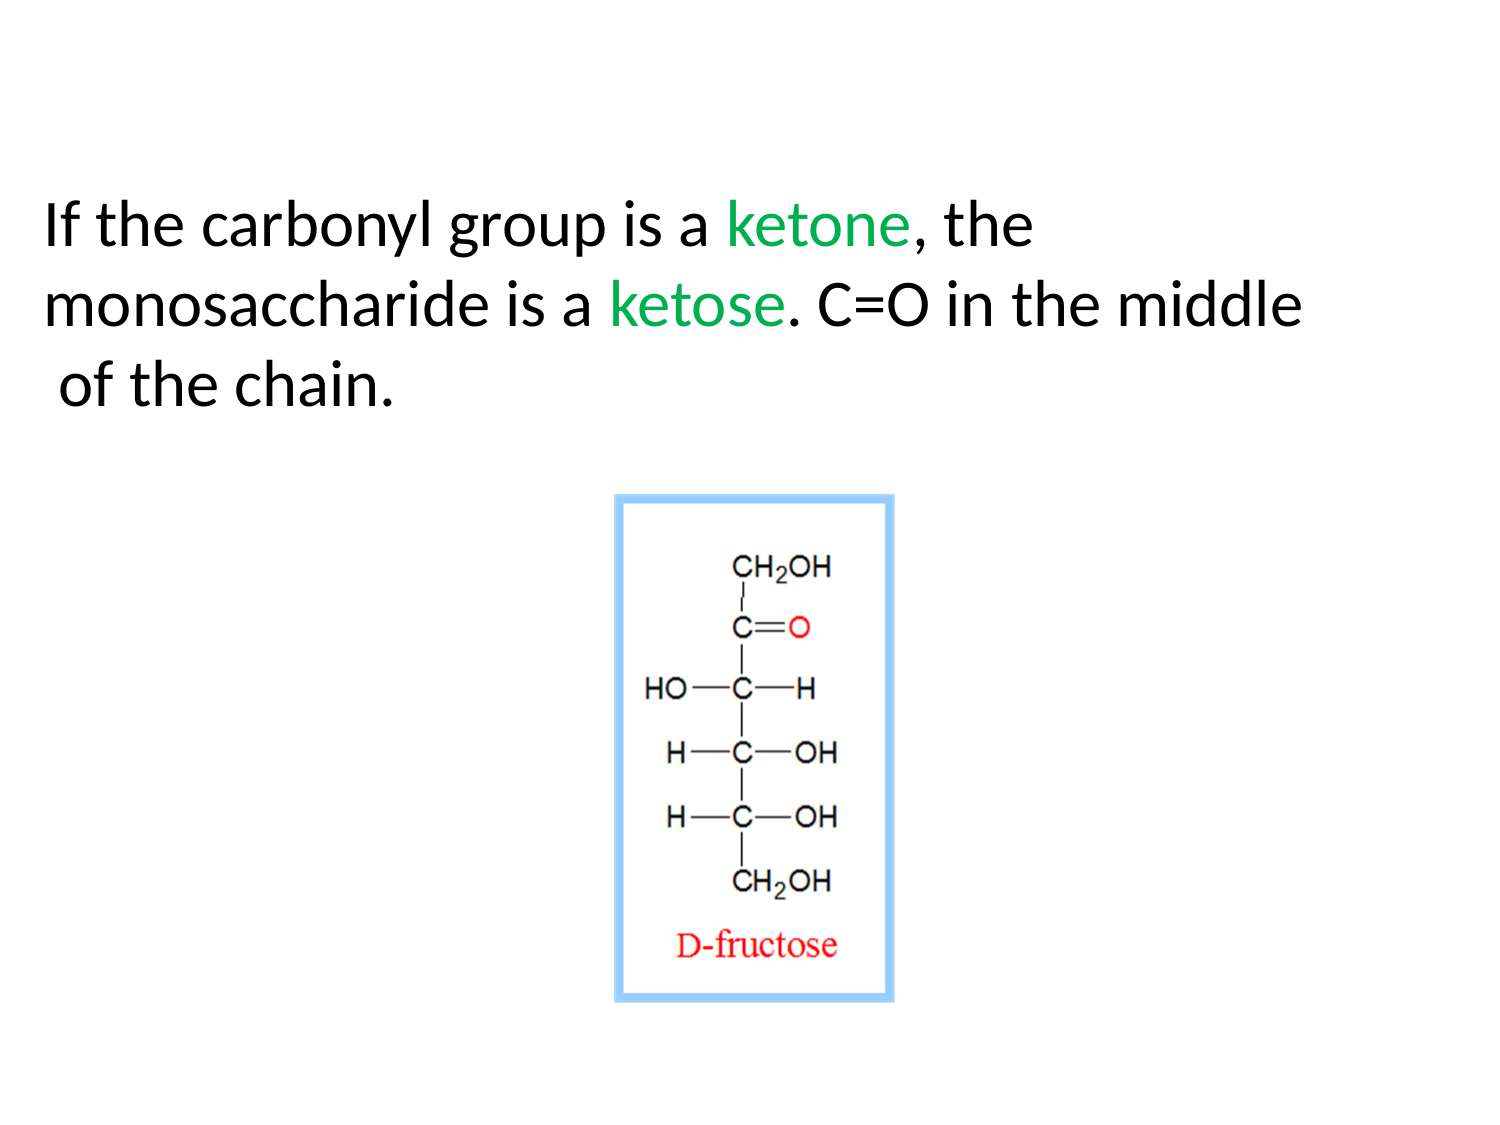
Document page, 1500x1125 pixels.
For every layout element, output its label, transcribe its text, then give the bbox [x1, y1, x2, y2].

picture [610, 491, 897, 1004]
text_box If the carbonyl group is a ketone, the monosaccharide is a ketose. C=O in the middle of the chain. [29, 172, 1412, 508]
